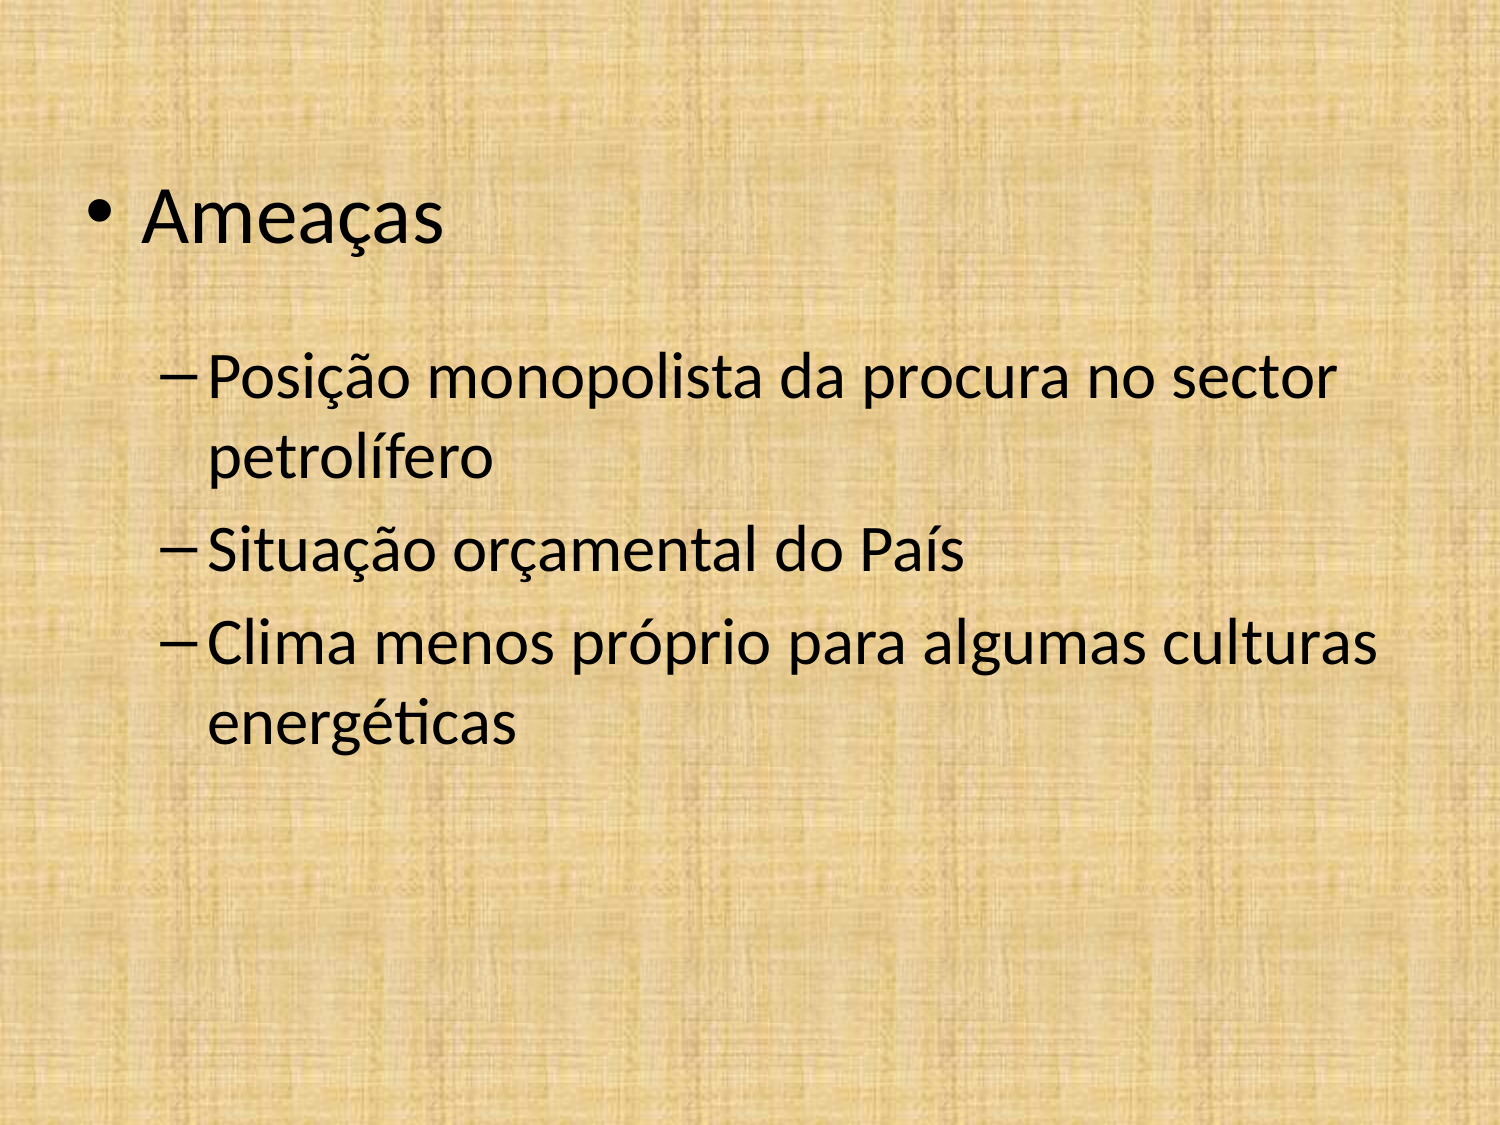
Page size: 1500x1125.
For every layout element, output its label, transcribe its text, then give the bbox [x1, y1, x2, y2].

list Ameaças Posição monopolista da procura no sector petrolífero Situação orçamental do País Clima menos próprio para algumas culturas energéticas [70, 152, 1421, 895]
picture [0, 0, 1500, 1125]
